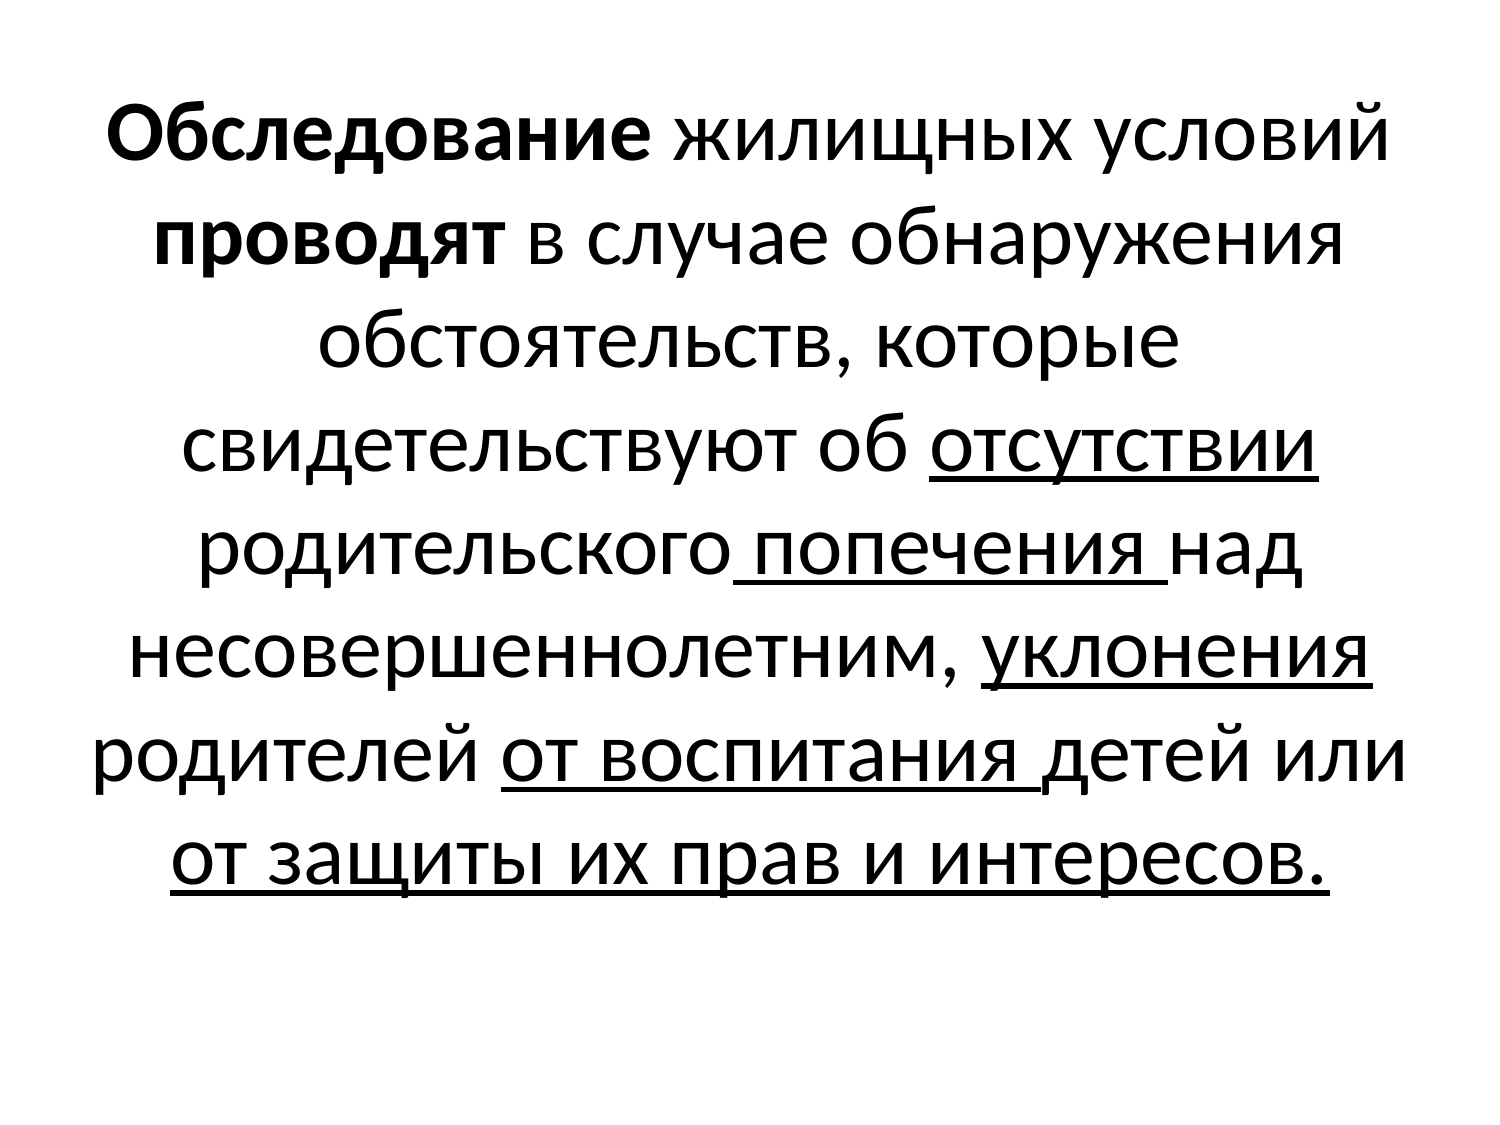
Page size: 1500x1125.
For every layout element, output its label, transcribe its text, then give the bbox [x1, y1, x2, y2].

title Обследование жилищных условий проводят в случае обнаружения обстоятельств, которые свидетельствуют об отсутствии родительского попечения над несовершеннолетним, уклонения родителей от воспитания детей или от защиты их прав и интересов. [75, 45, 1425, 1035]
